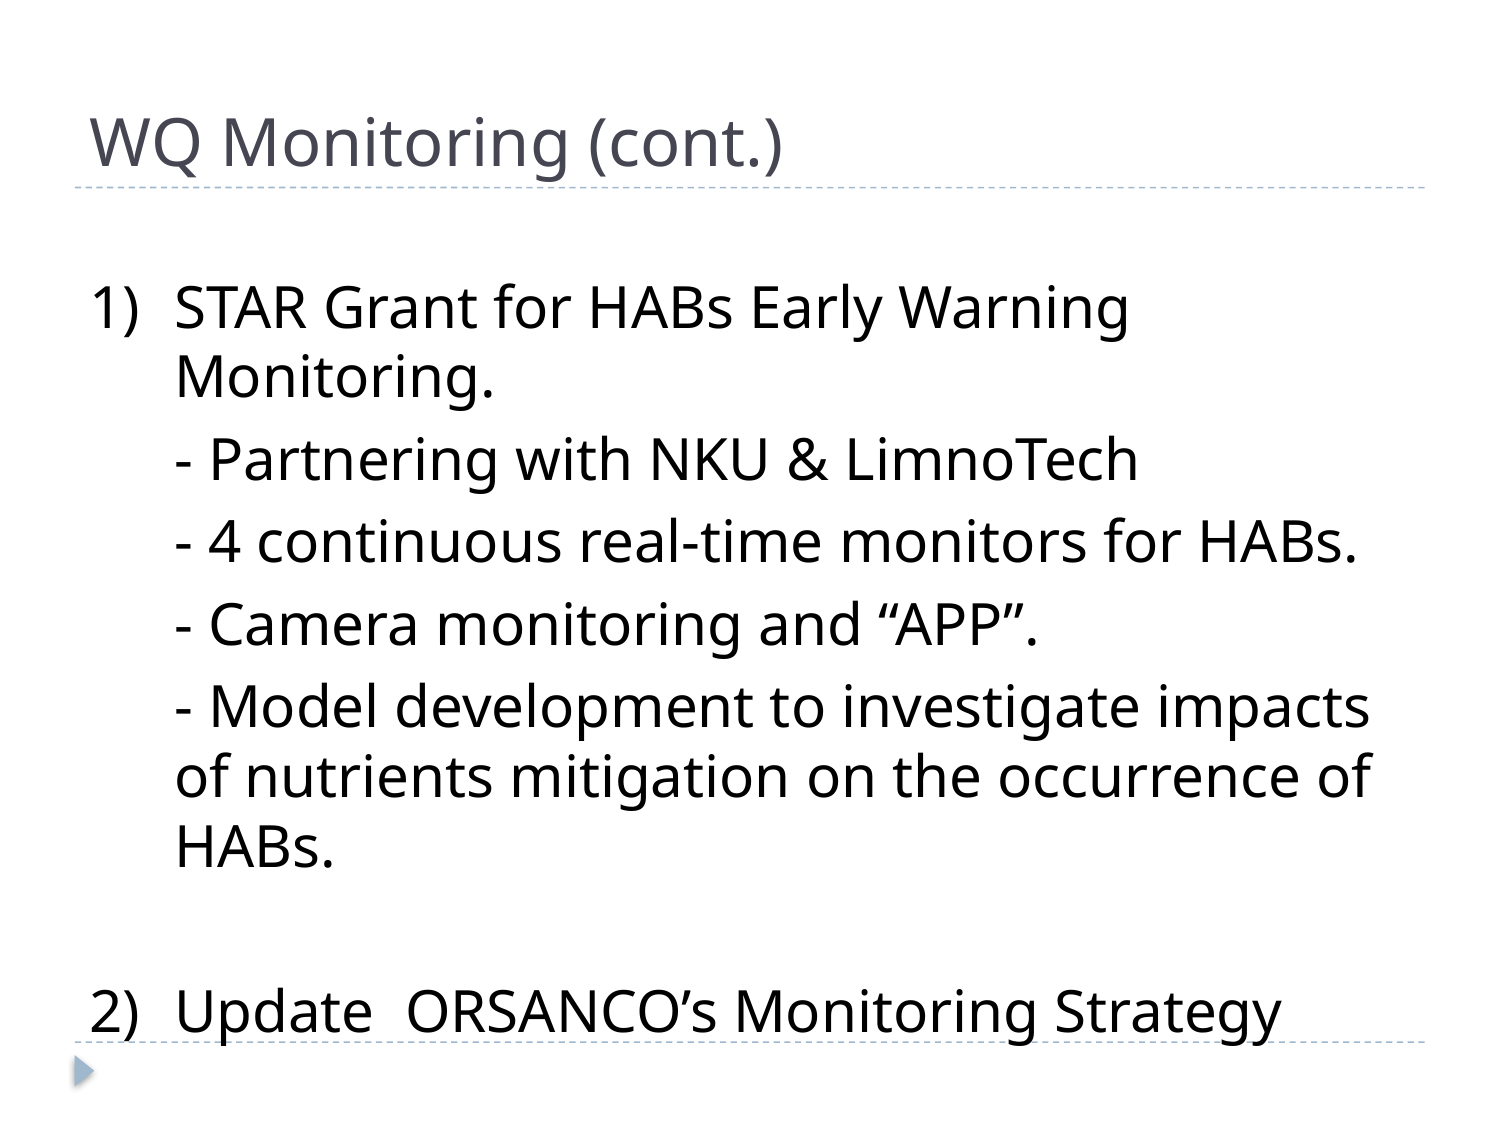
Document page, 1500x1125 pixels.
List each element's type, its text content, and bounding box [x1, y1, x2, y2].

list 1) STAR Grant for HABs Early Warning Monitoring. - Partnering with NKU & LimnoTech - 4 continuous real-time monitors for HABs. - Camera monitoring and “APP”. - Model development to investigate impacts of nutrients mitigation on the occurrence of HABs. 2) Update ORSANCO’s Monitoring Strategy [75, 262, 1425, 1100]
title WQ Monitoring (cont.) [75, 24, 1425, 188]
